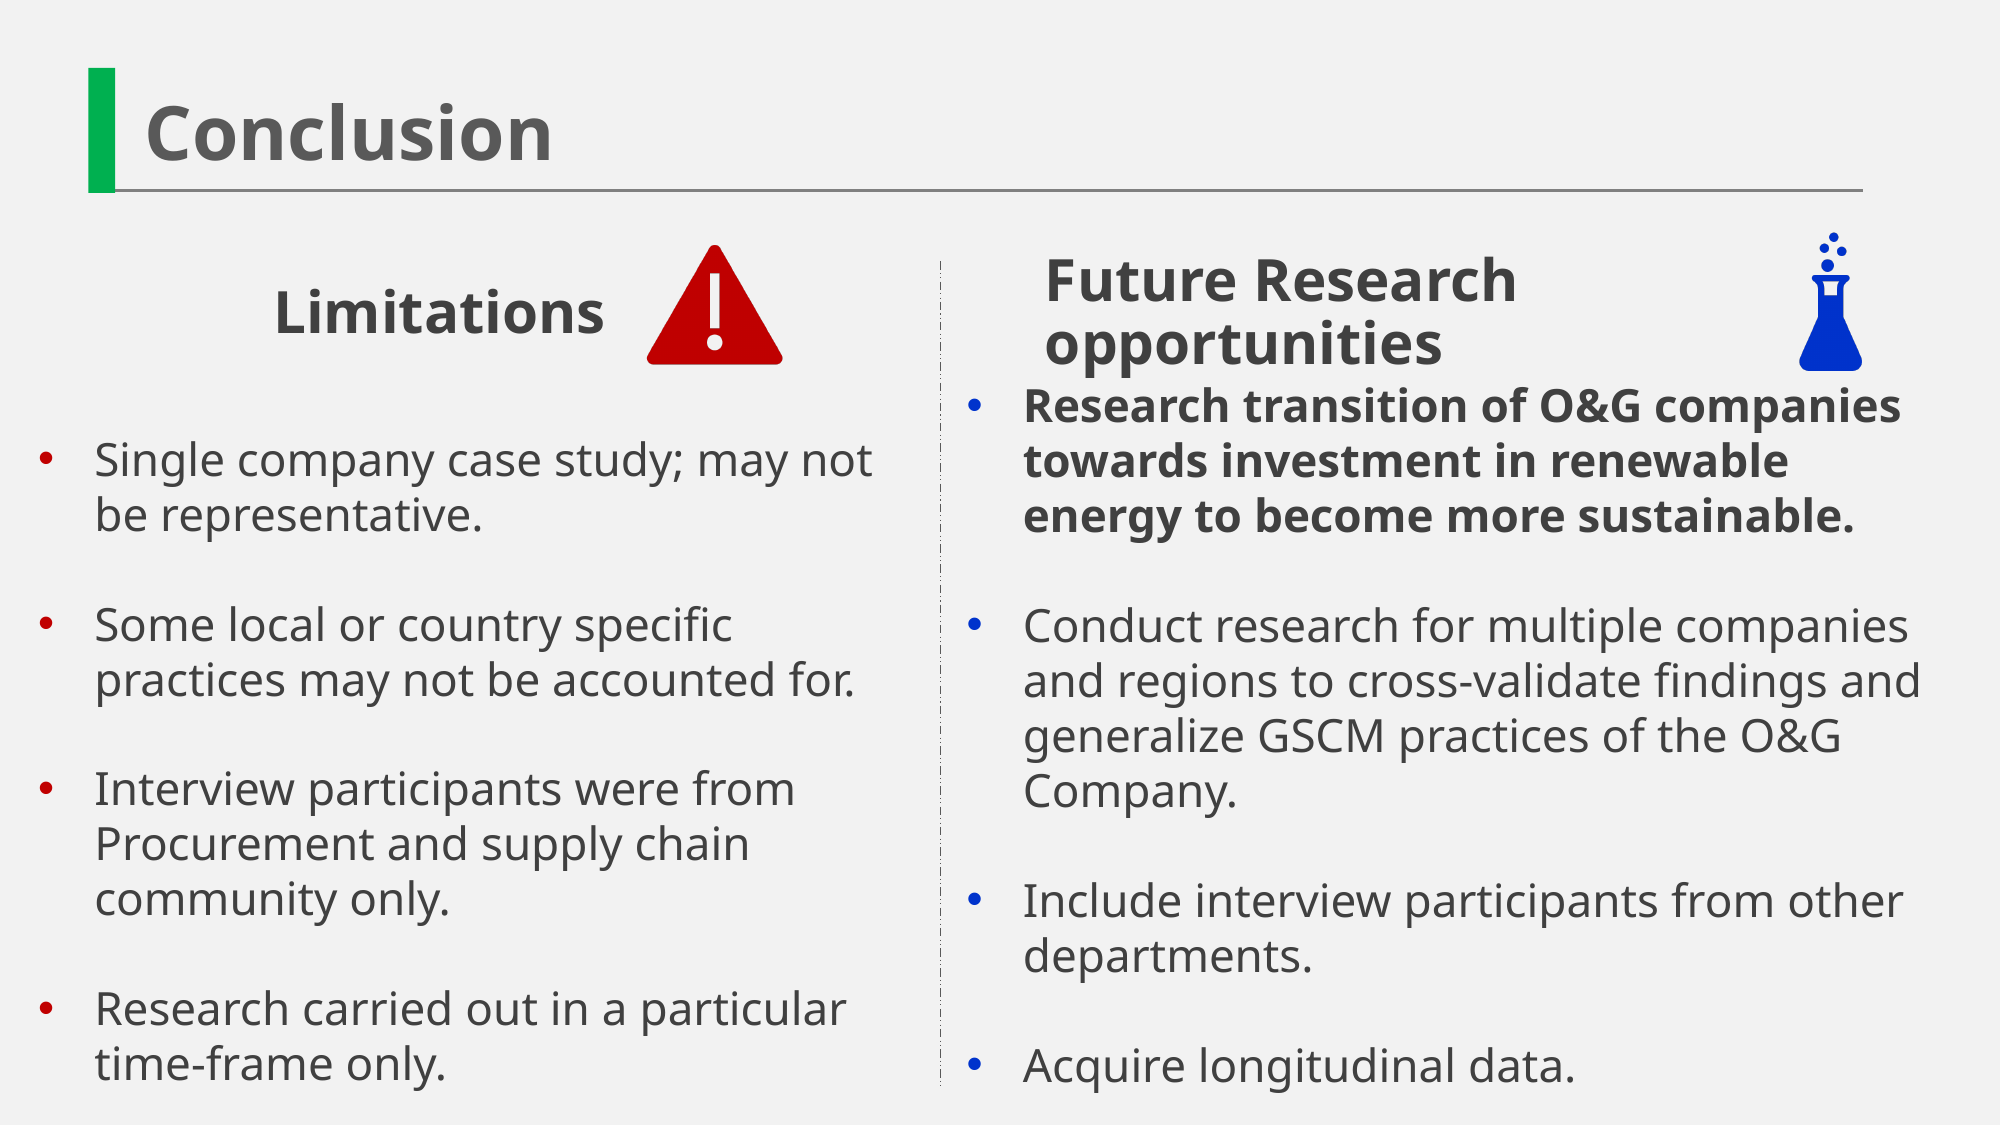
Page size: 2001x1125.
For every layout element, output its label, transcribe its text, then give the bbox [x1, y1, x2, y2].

text_box Limitations [258, 247, 793, 382]
text_box Future Research opportunities [1029, 247, 1906, 382]
text_box [87, 67, 116, 194]
text_box Conclusion [129, 191, 1826, 199]
text_box Research transition of O&G companies towards investment in renewable energy to become more sustainable. Conduct research for multiple companies and regions to cross-validate findings and generalize GSCM practices of the O&G Company. Include interview participants from other departments. Acquire longitudinal data. [951, 413, 1945, 1110]
text_box Single company case study; may not be representative. Some local or country specific practices may not be accounted for. Interview participants were from Procurement and supply chain community only. Research carried out in a particular time-frame only. [23, 464, 937, 1111]
picture [639, 229, 790, 380]
text_box Conclusion [129, 73, 1826, 190]
picture [1755, 226, 1906, 377]
